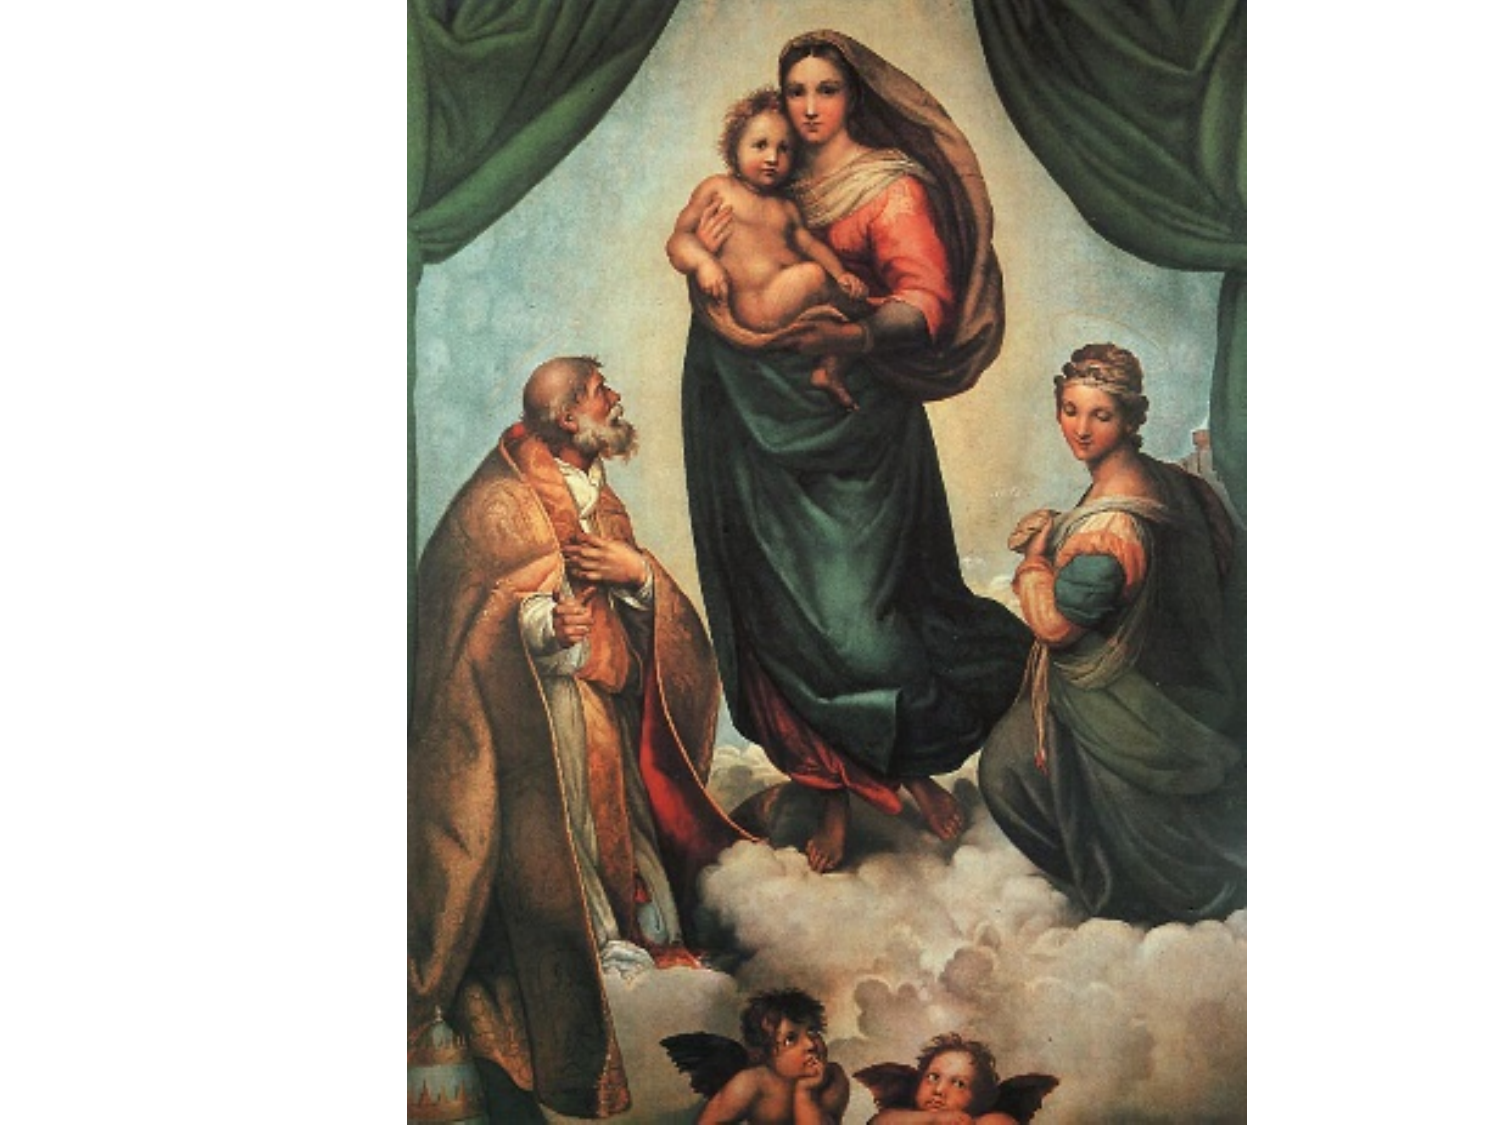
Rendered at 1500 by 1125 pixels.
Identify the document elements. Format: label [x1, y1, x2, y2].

picture [407, 0, 1247, 1125]
